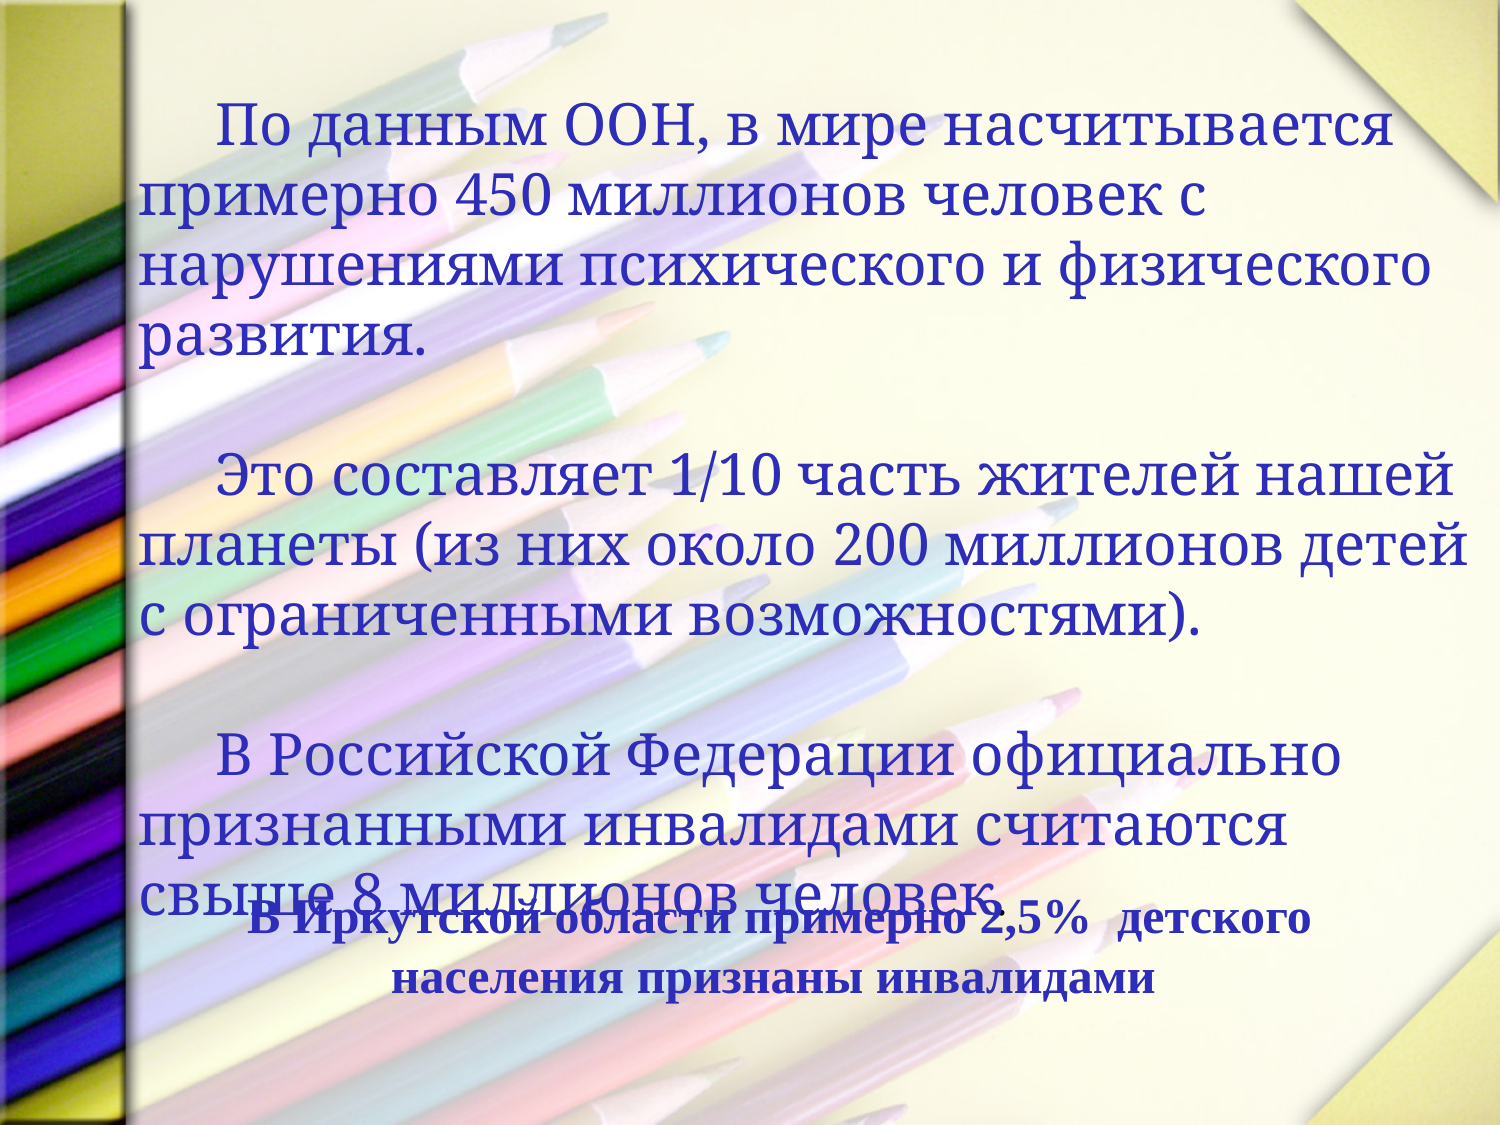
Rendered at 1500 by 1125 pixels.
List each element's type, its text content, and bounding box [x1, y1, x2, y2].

text_box В Иркутской области примерно 2,5% детского населения признаны инвалидами [183, 876, 1377, 1071]
text_box По данным ООН, в мире насчитывается примерно 450 миллионов человек с нарушениями психического и физического развития. Это составляет 1/10 часть жителей нашей планеты (из них около 200 миллионов детей с ограниченными возможностями). В Российской Федерации официально признанными инвалидами считаются свыше 8 миллионов человек. [123, 9, 1500, 935]
picture [0, 0, 1500, 1125]
